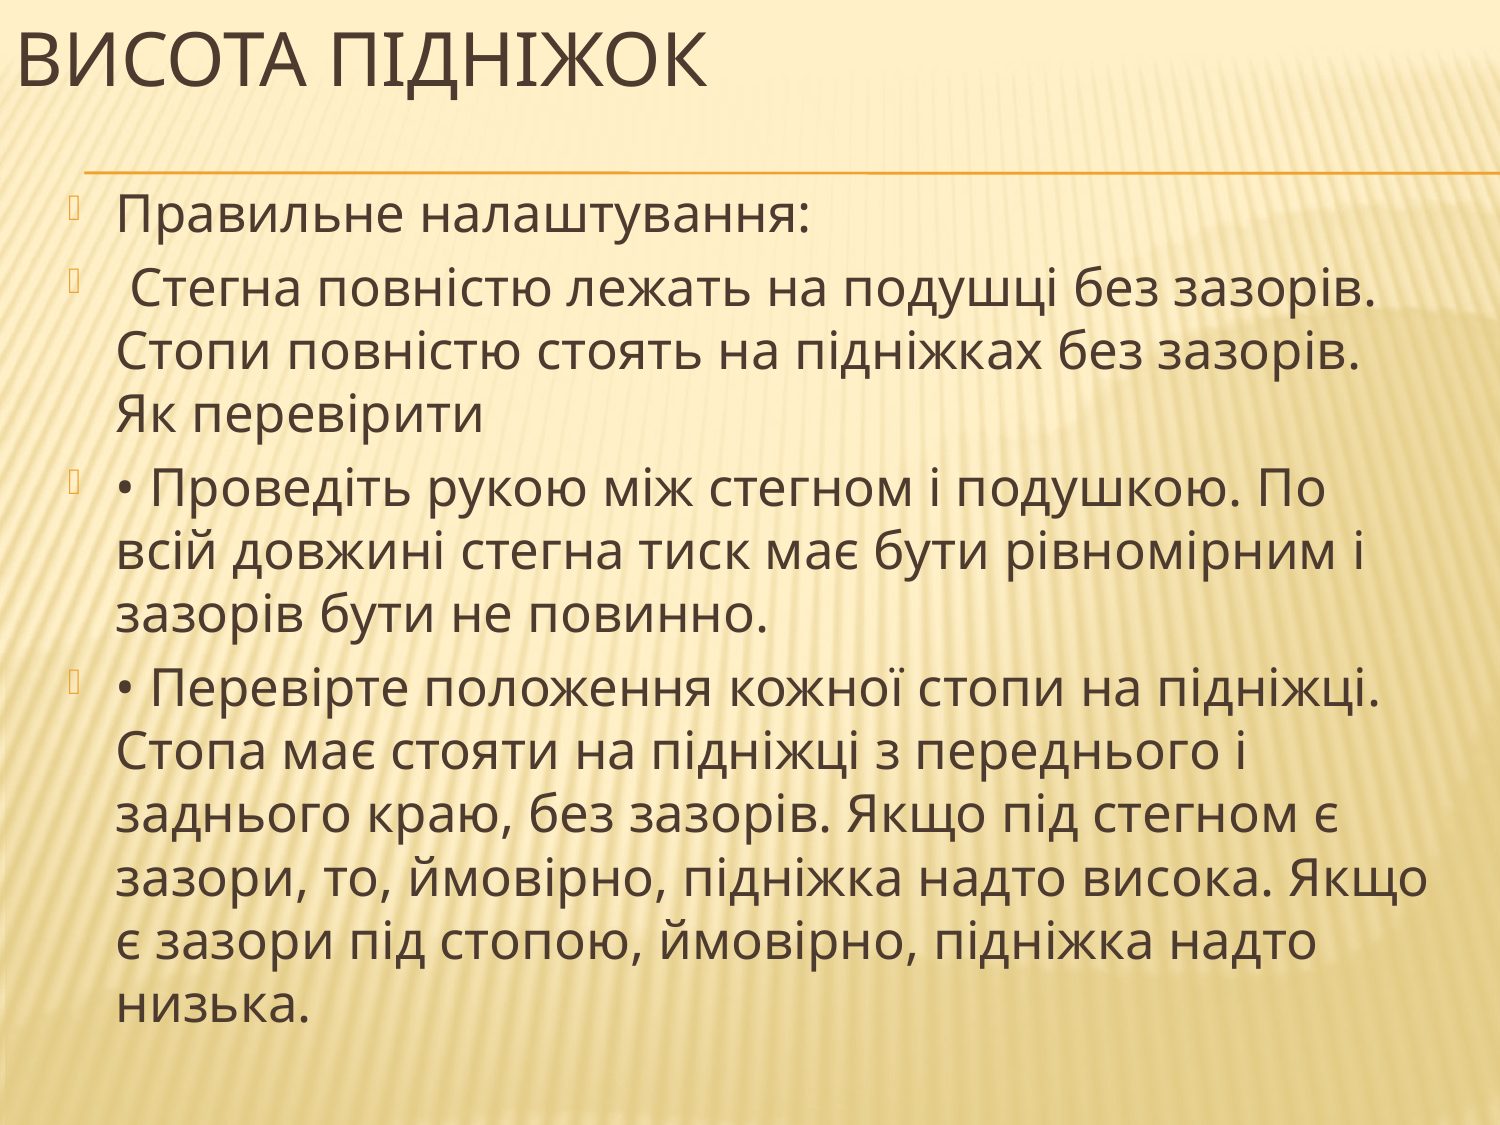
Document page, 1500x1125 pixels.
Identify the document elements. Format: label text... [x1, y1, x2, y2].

title Висота підніжок [0, 0, 1500, 114]
list Правильне налаштування: Стегна повністю лежать на подушці без зазорів. Стопи повністю стоять на підніжках без зазорів. Як перевірити • Проведіть рукою між стегном і подушкою. По всій довжині стегна тиск має бути рівномірним і зазорів бути не повинно. • Перевірте положення кожної стопи на підніжці. Стопа має стояти на підніжці з переднього і заднього краю, без зазорів. Якщо під стегном є зазори, то, ймовірно, підніжка надто висока. Якщо є зазори під стопою, ймовірно, підніжка надто низька. [53, 172, 1447, 1047]
